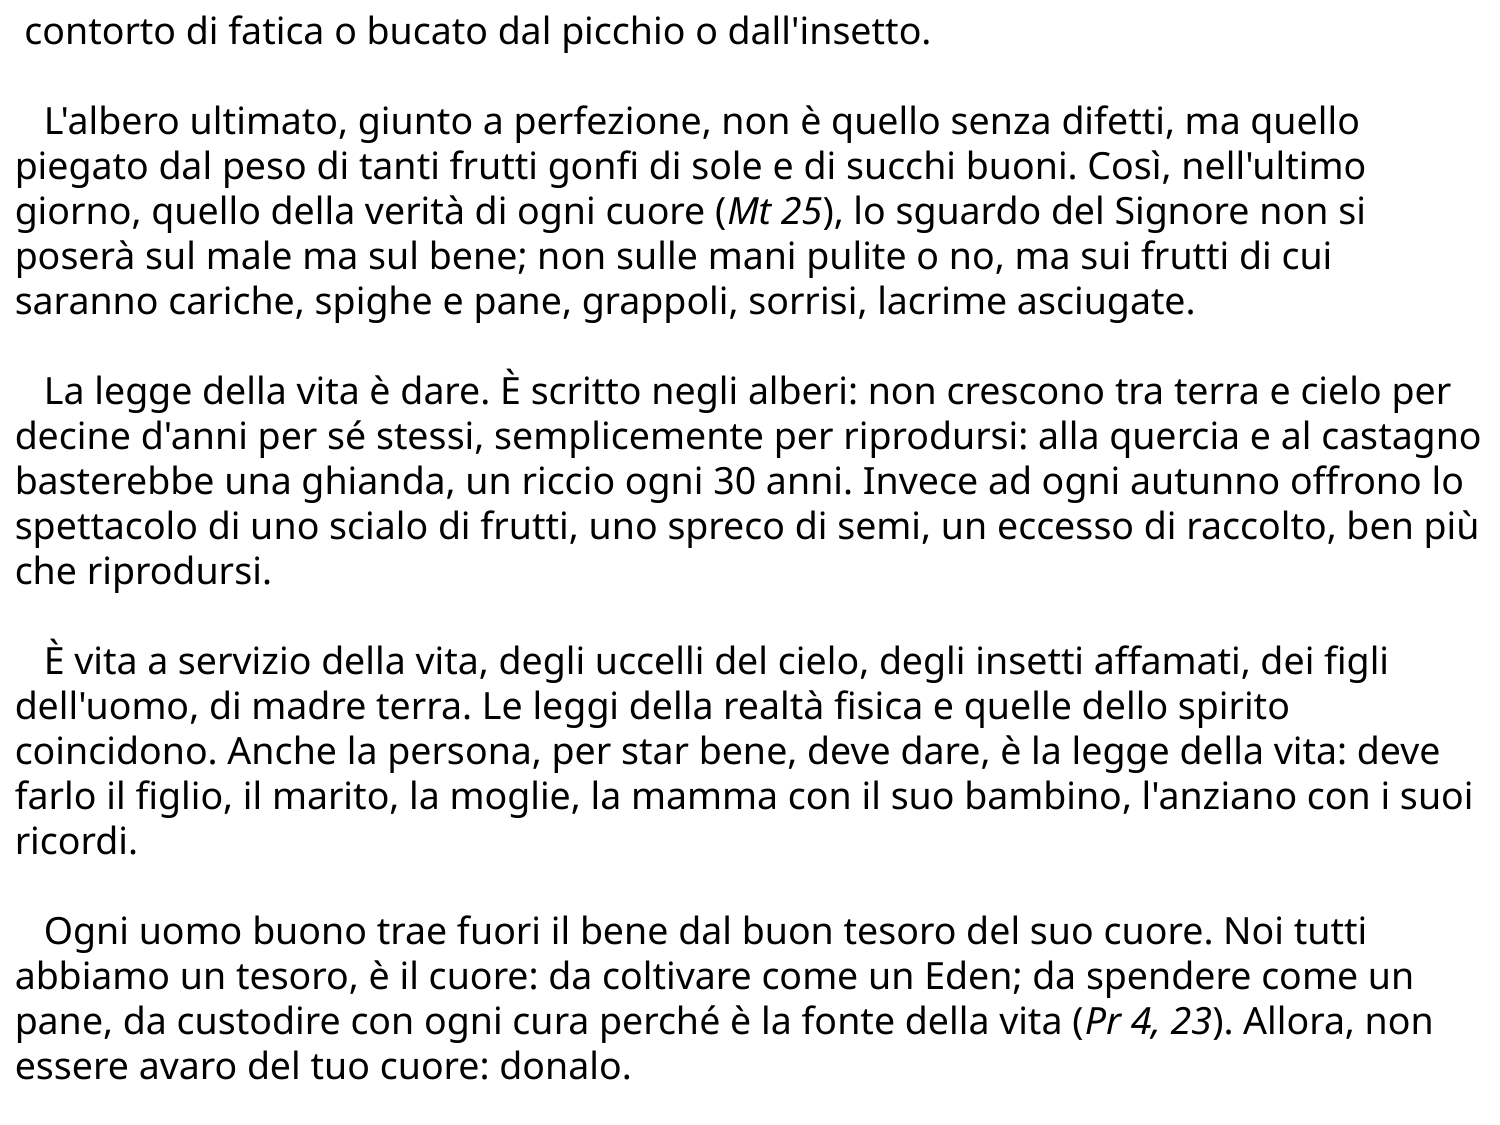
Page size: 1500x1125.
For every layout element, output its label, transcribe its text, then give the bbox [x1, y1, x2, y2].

text_box contorto di fatica o bucato dal picchio o dall'insetto. L'albero ultimato, giunto a perfezione, non è quello senza difetti, ma quello piegato dal peso di tanti frutti gonfi di sole e di succhi buoni. Così, nell'ultimo giorno, quello della verità di ogni cuore (Mt 25), lo sguardo del Signore non si poserà sul male ma sul bene; non sulle mani pulite o no, ma sui frutti di cui saranno cariche, spighe e pane, grappoli, sorrisi, lacrime asciugate. La legge della vita è dare. È scritto negli alberi: non crescono tra terra e cielo per decine d'anni per sé stessi, semplicemente per riprodursi: alla quercia e al castagno basterebbe una ghianda, un riccio ogni 30 anni. Invece ad ogni autunno offrono lo spettacolo di uno scialo di frutti, uno spreco di semi, un eccesso di raccolto, ben più che riprodursi. È vita a servizio della vita, degli uccelli del cielo, degli insetti affamati, dei figli dell'uomo, di madre terra. Le leggi della realtà fisica e quelle dello spirito coincidono. Anche la persona, per star bene, deve dare, è la legge della vita: deve farlo il figlio, il marito, la moglie, la mamma con il suo bambino, l'anziano con i suoi ricordi. Ogni uomo buono trae fuori il bene dal buon tesoro del suo cuore. Noi tutti abbiamo un tesoro, è il cuore: da coltivare come un Eden; da spendere come un pane, da custodire con ogni cura perché è la fonte della vita (Pr 4, 23). Allora, non essere avaro del tuo cuore: donalo. [0, 0, 1500, 1125]
